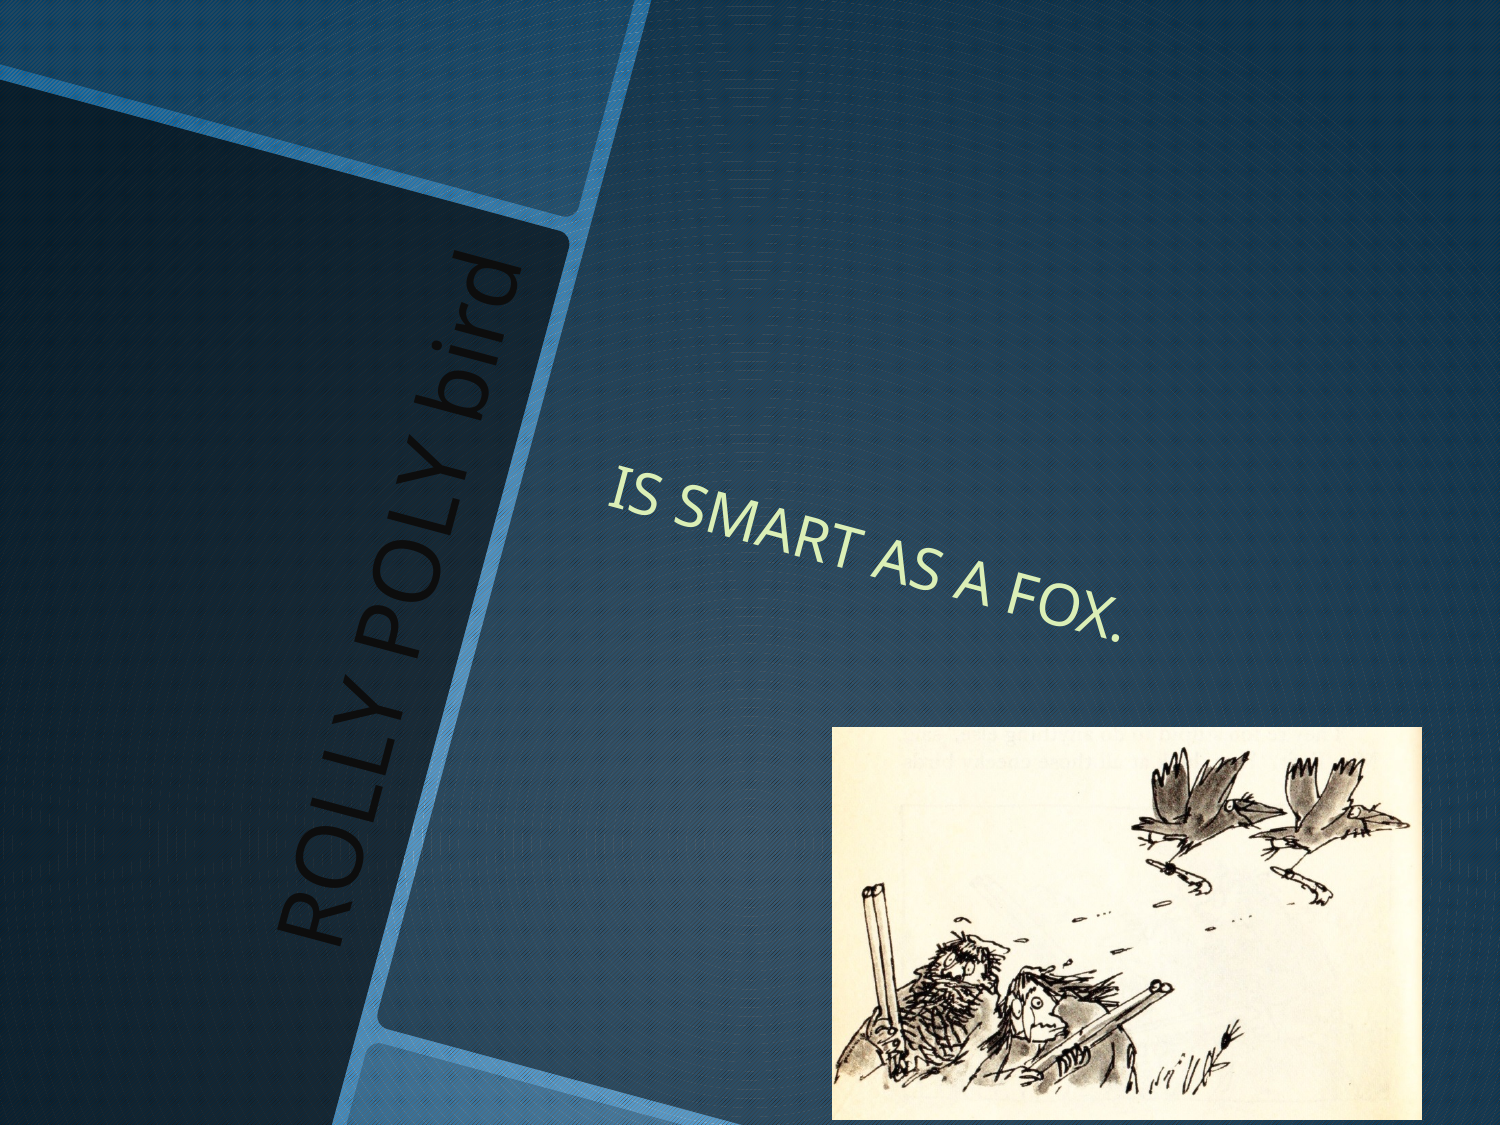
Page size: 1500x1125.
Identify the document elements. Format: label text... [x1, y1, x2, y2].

list IS SMART AS A FOX. [475, 72, 1430, 970]
picture [832, 727, 1422, 1121]
title ROLLY POLY bird [69, 181, 554, 1056]
